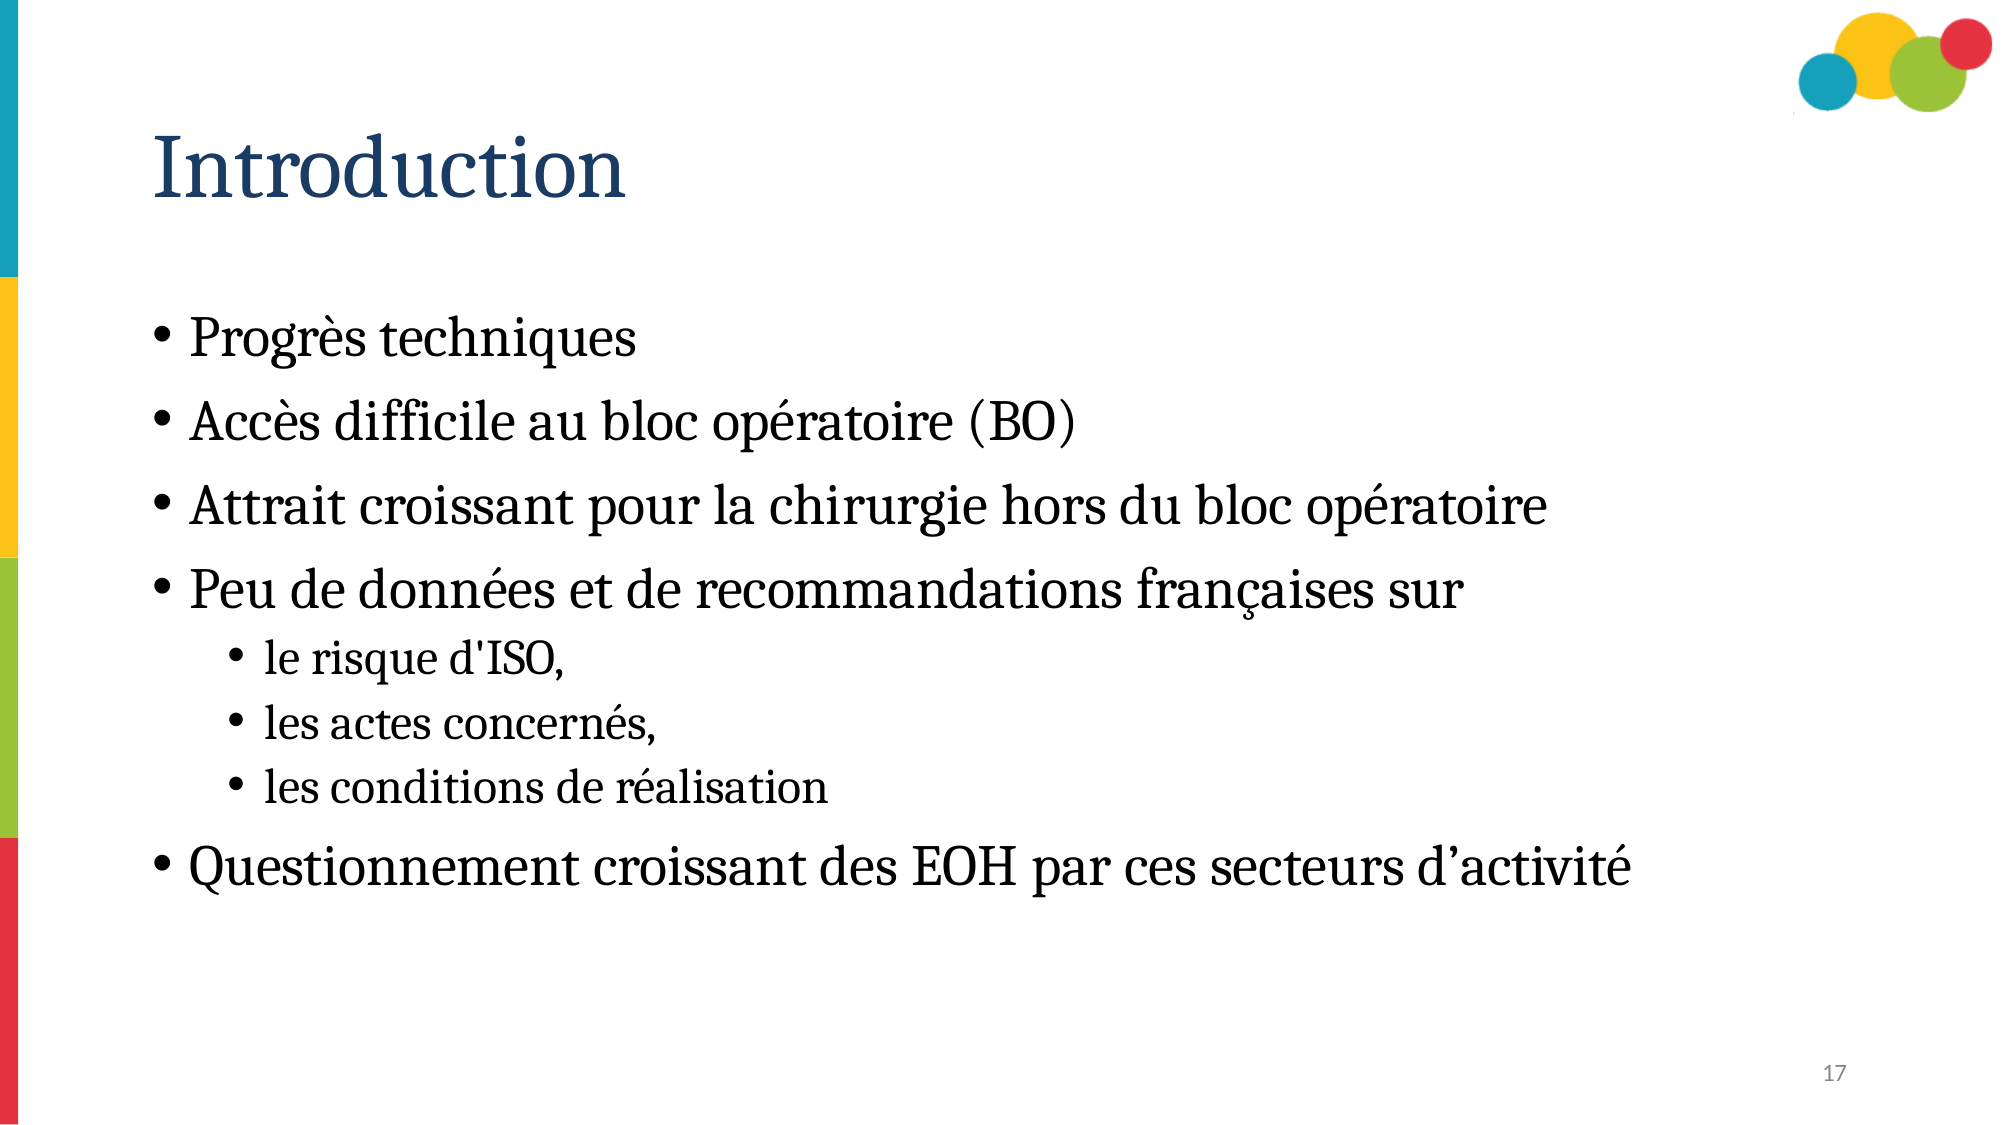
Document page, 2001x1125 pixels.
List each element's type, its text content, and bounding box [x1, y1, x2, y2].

slide_number 17 [1815, 1060, 1856, 1125]
text_box Progrès techniques Accès difficile au bloc opératoire (BO) Attrait croissant pour la chirurgie hors du bloc opératoire Peu de données et de recommandations françaises sur le risque d'ISO, les actes concernés, les conditions de réalisation Questionnement croissant des EOH par ces secteurs d’activité [150, 282, 1720, 897]
title Introduction [150, 38, 1093, 282]
picture [1793, 12, 1993, 114]
